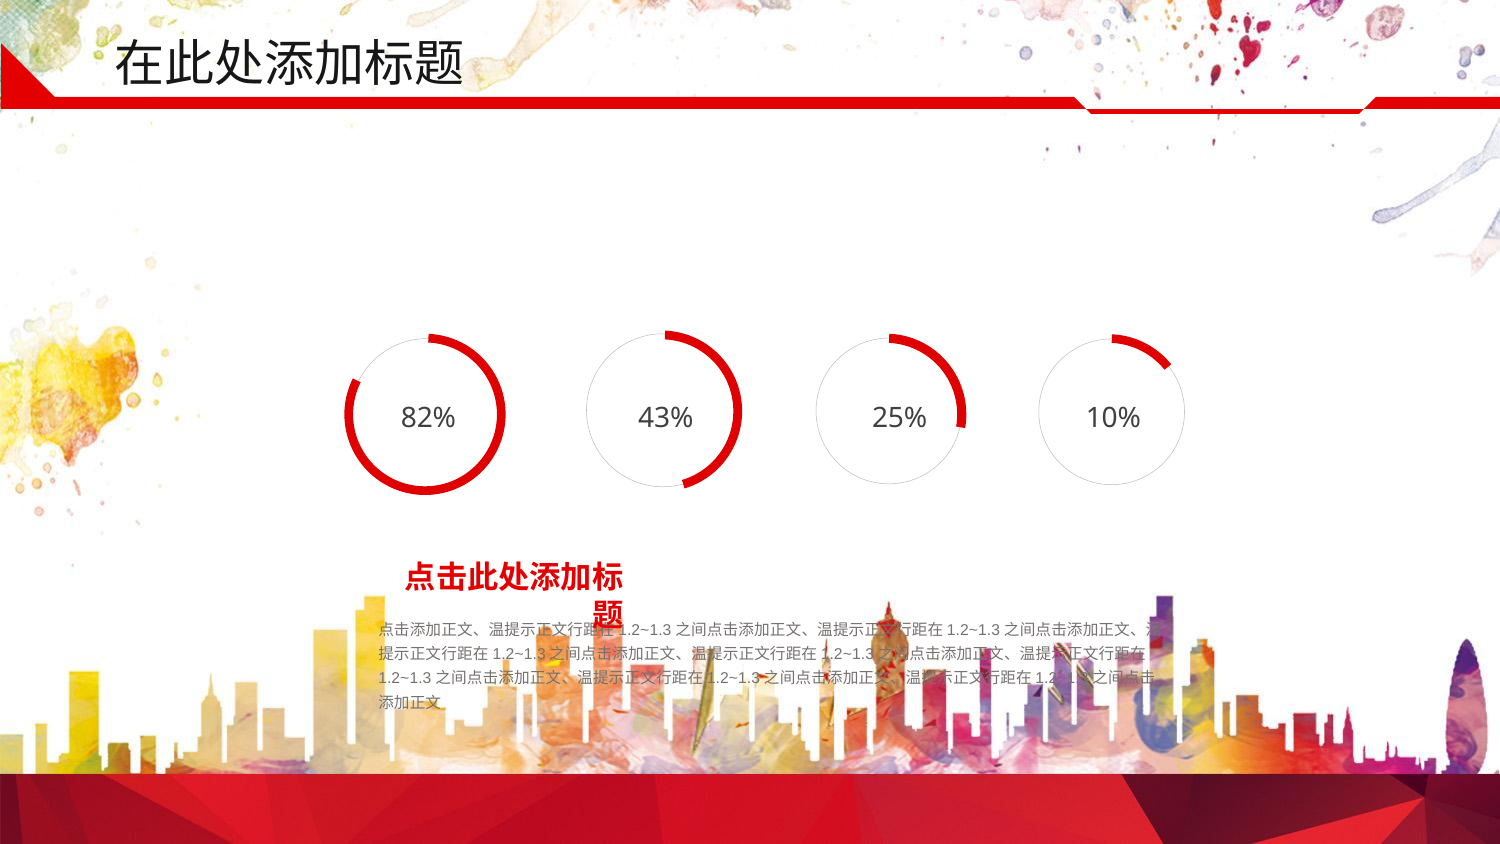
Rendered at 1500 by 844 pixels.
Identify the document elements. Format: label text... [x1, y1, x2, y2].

text_box 10% [1054, 392, 1173, 441]
text_box 25% [840, 392, 959, 441]
text_box 点击此处添加标题 [363, 550, 639, 640]
text_box [1110, 333, 1173, 372]
picture [0, 0, 1500, 109]
text_box [358, 337, 491, 392]
text_box [1037, 337, 1186, 486]
text_box 82% [503, 392, 508, 441]
text_box [360, 441, 490, 485]
text_box 在此处添加标题 [99, 24, 480, 99]
text_box [585, 332, 732, 488]
text_box 82% [355, 392, 495, 441]
picture [0, 109, 1500, 844]
text_box [663, 329, 744, 490]
text_box [343, 332, 507, 497]
text_box 点击添加正文、温提示正文行距在1.2~1.3之间点击添加正文、温提示正文行距在1.2~1.3之间点击添加正文、温提示正文行距在1.2~1.3之间点击添加正文、温提示正文行距在1.2~1.3之间点击添加正文、温提示正文行距在1.2~1.3之间点击添加正文、温提示正文行距在1.2~1.3之间点击添加正文、温提示正文行距在1.2~1.3之间点击添加正文 [363, 606, 1180, 719]
text_box [814, 337, 957, 485]
text_box [887, 332, 968, 430]
